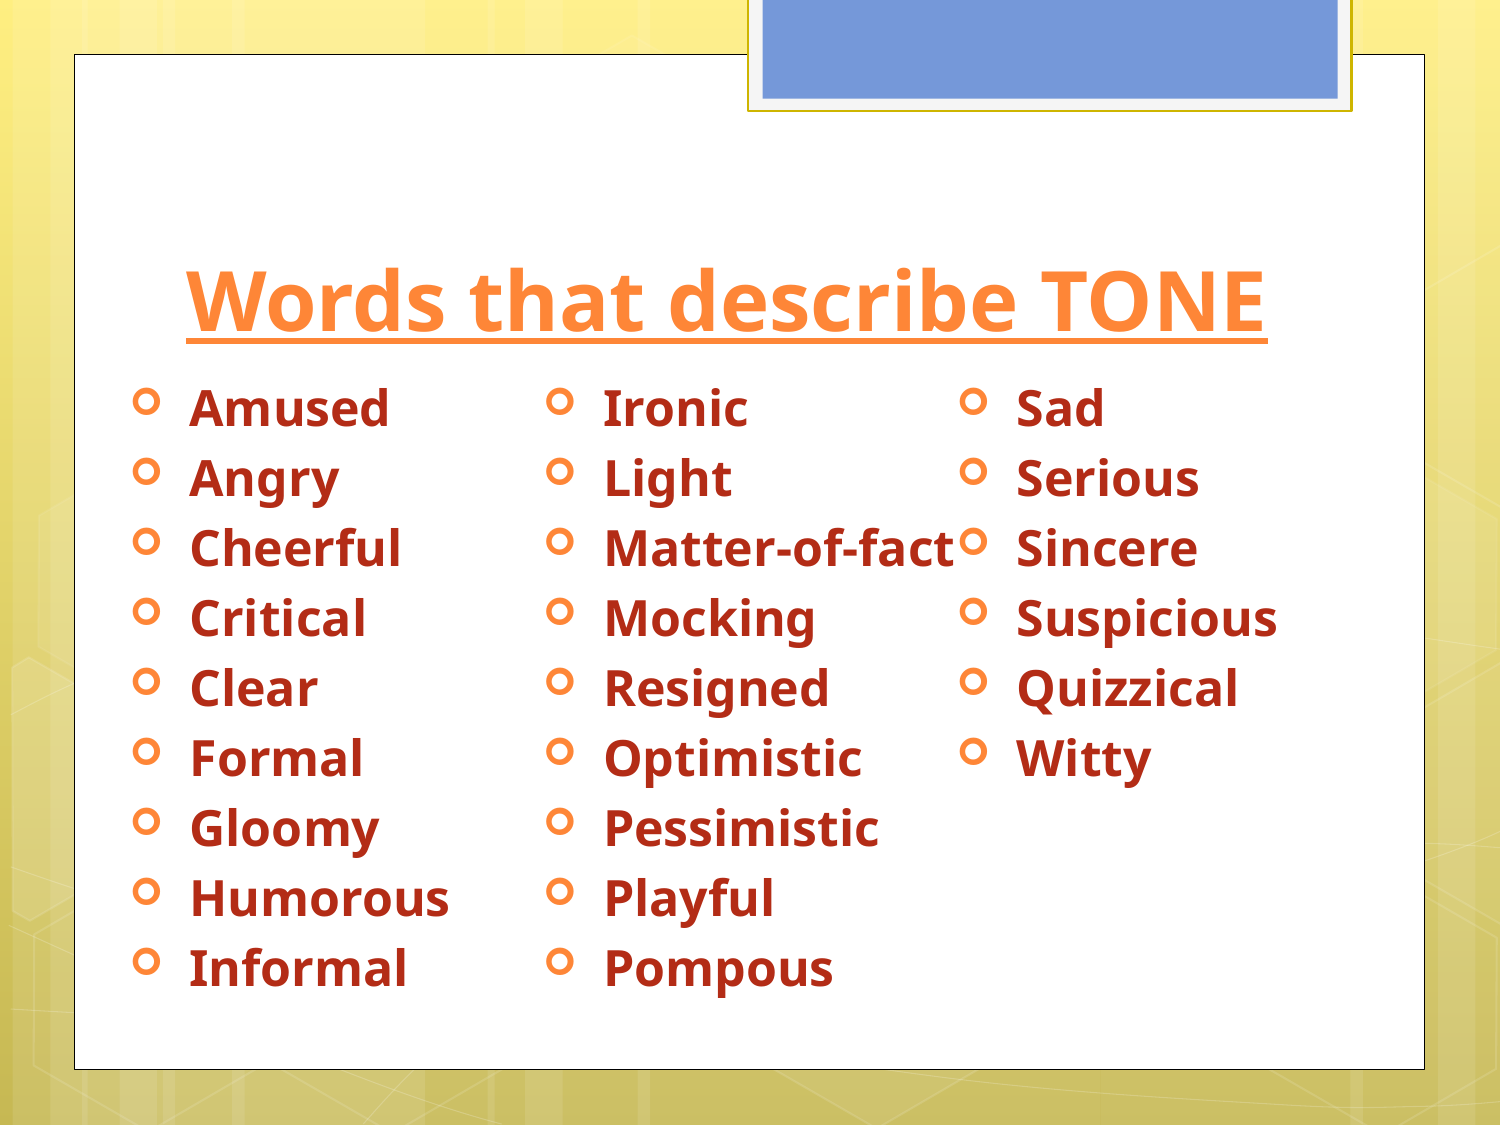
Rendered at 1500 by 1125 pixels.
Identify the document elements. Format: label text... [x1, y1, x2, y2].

title Words that describe TONE [171, 168, 1324, 357]
list Amused Angry Cheerful Critical Clear Formal Gloomy Humorous Informal Ironic Light Matter-of-fact Mocking Resigned Optimistic Pessimistic Playful Pompous Sad Serious Sincere Suspicious Quizzical Witty [114, 368, 1386, 1005]
